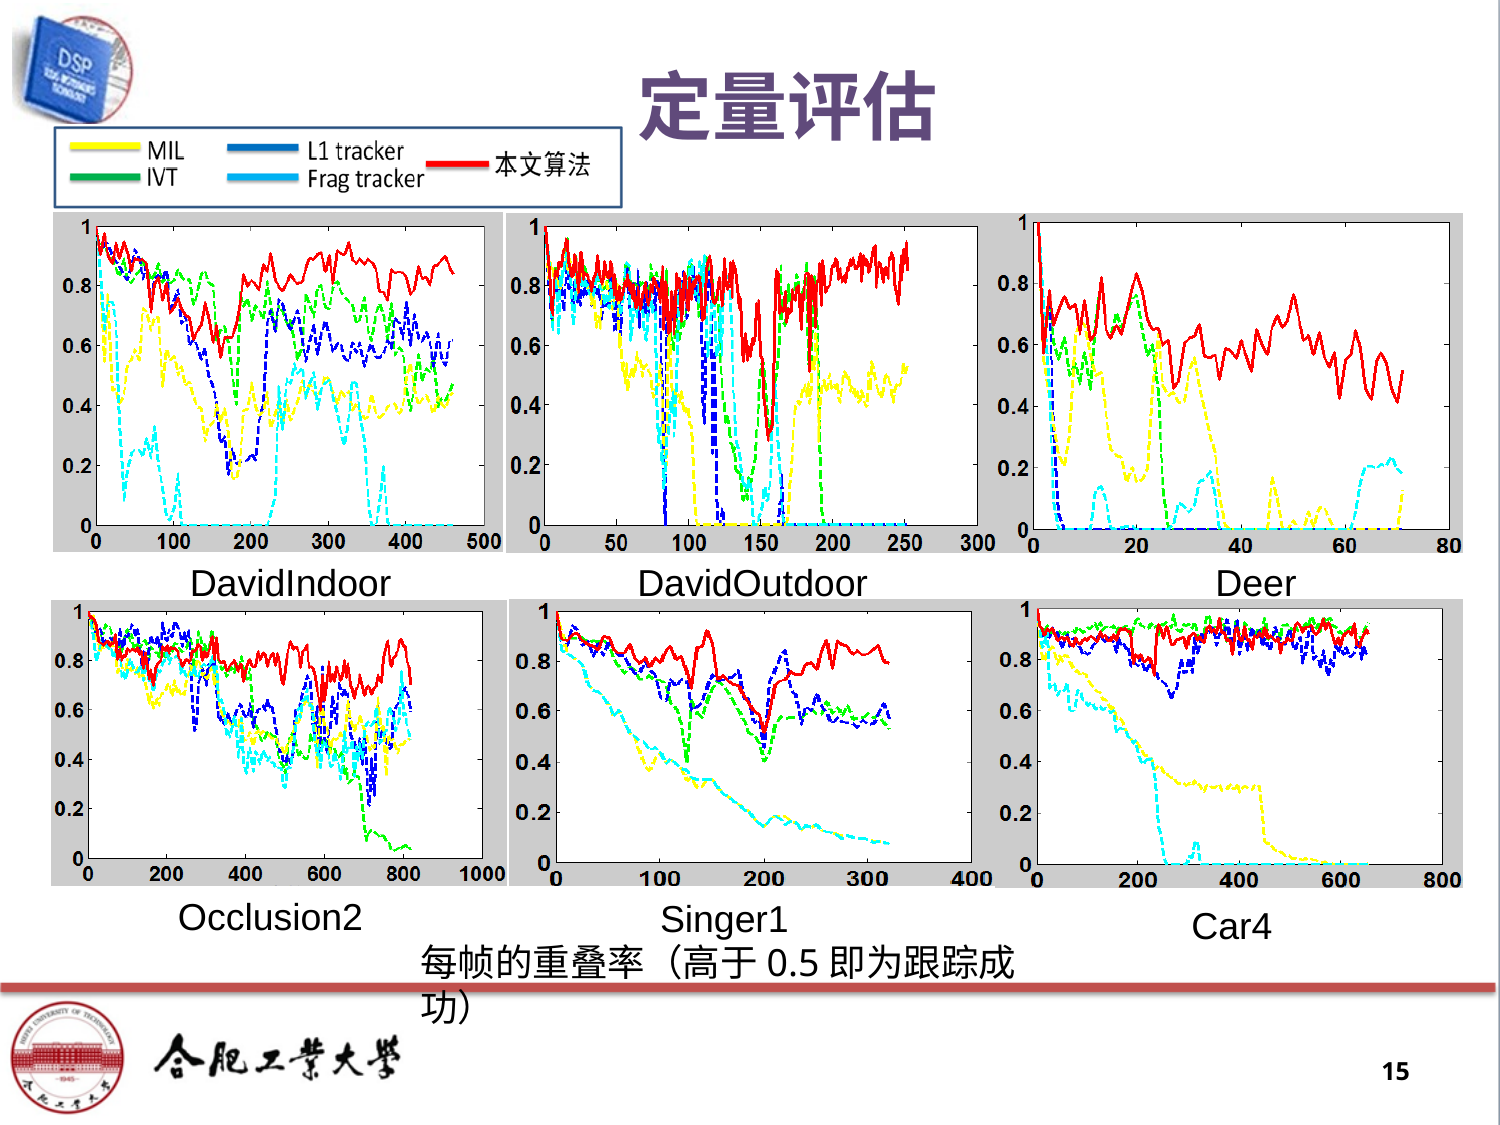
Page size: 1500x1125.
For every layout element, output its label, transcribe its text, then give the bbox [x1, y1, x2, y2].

picture [0, 0, 1500, 1125]
text_box 每帧的重叠率（高于0.5即为跟踪成功） [405, 960, 1056, 1036]
slide_number 15 [1074, 1042, 1425, 1103]
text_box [51, 212, 1463, 952]
text_box 定量评估 [487, 52, 1088, 157]
